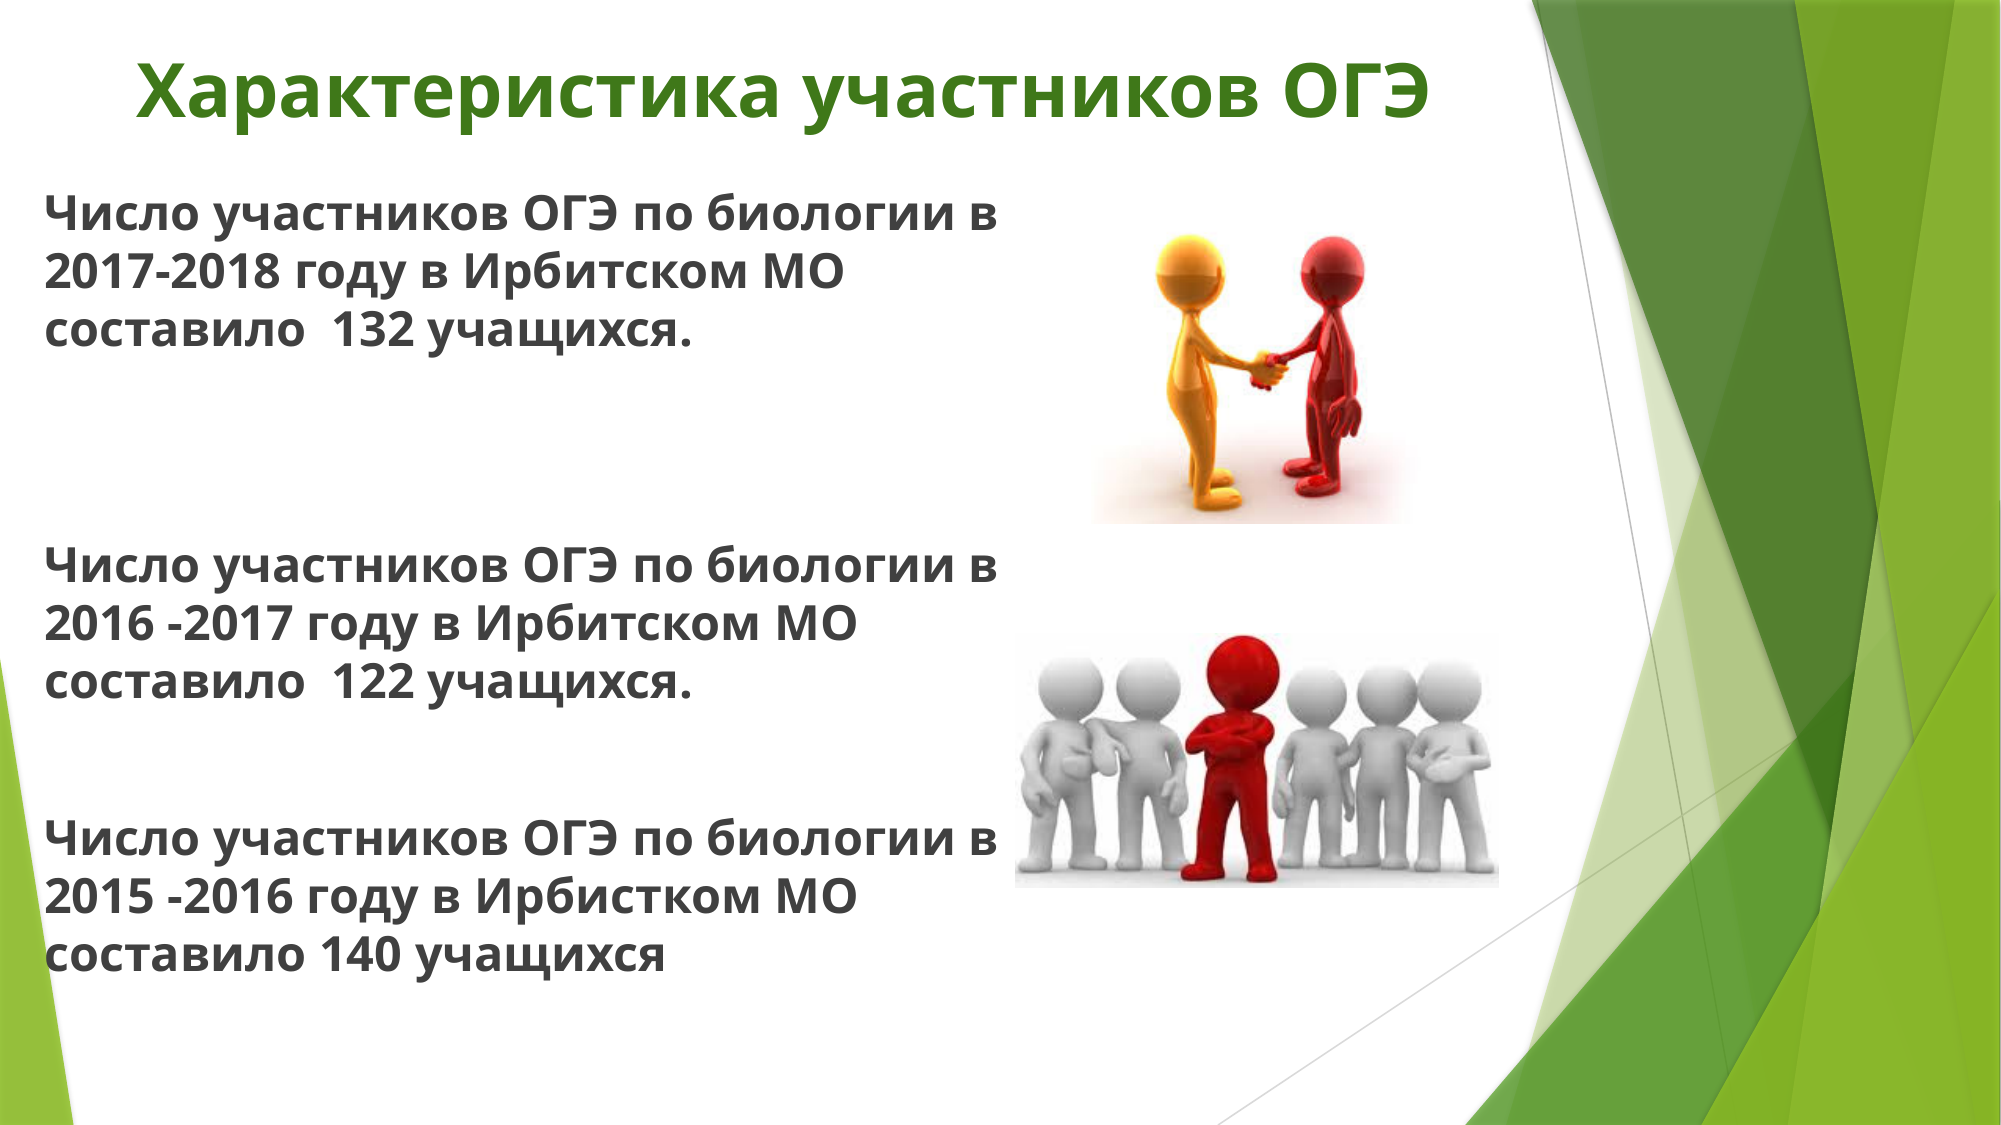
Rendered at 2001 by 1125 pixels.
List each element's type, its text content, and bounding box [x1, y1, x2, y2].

list Число участников ОГЭ по биологии в 2017-2018 году в Ирбитском МО составило 132 учащихся. Число участников ОГЭ по биологии в 2016 -2017 году в Ирбитском МО составило 122 учащихся. Число участников ОГЭ по биологии в 2015 -2016 году в Ирбистком МО составило 140 учащихся [29, 174, 1086, 992]
title Характеристика участников ОГЭ [89, 35, 1500, 145]
picture [1014, 632, 1499, 889]
picture [1053, 220, 1460, 525]
